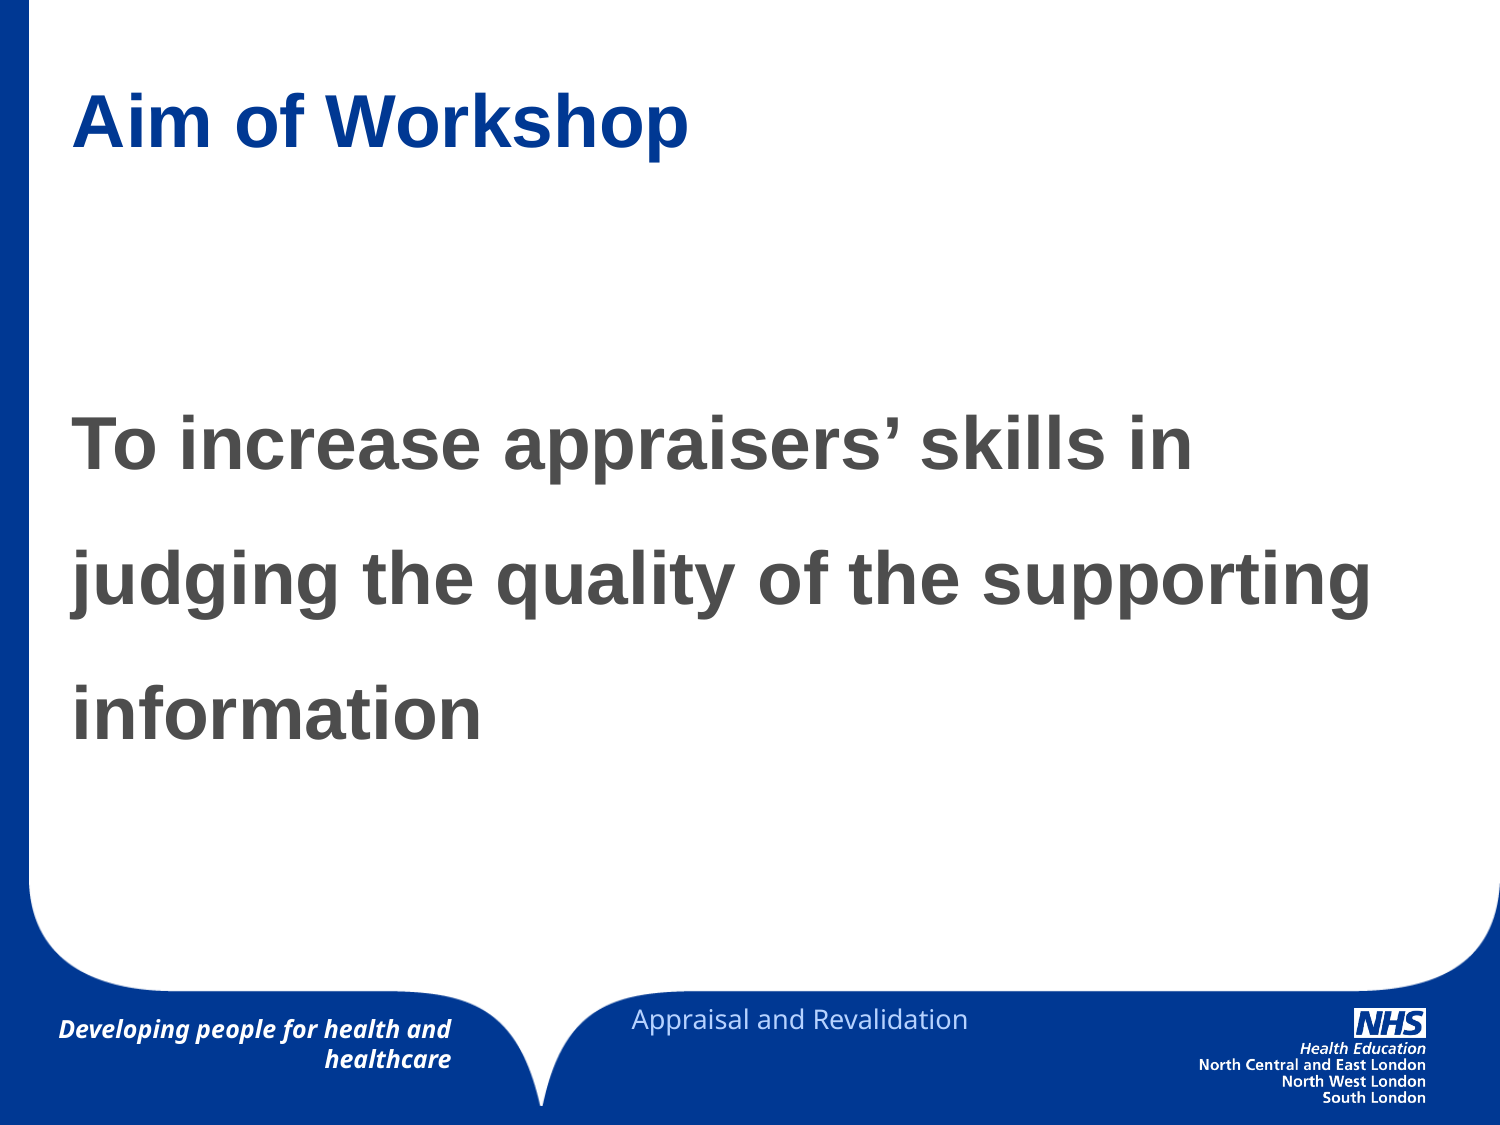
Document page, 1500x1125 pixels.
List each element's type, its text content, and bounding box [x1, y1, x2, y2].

list To increase appraisers’ skills in judging the quality of the supporting information [71, 196, 1430, 953]
title Aim of Workshop [71, 89, 1430, 196]
picture [29, 0, 1500, 1106]
